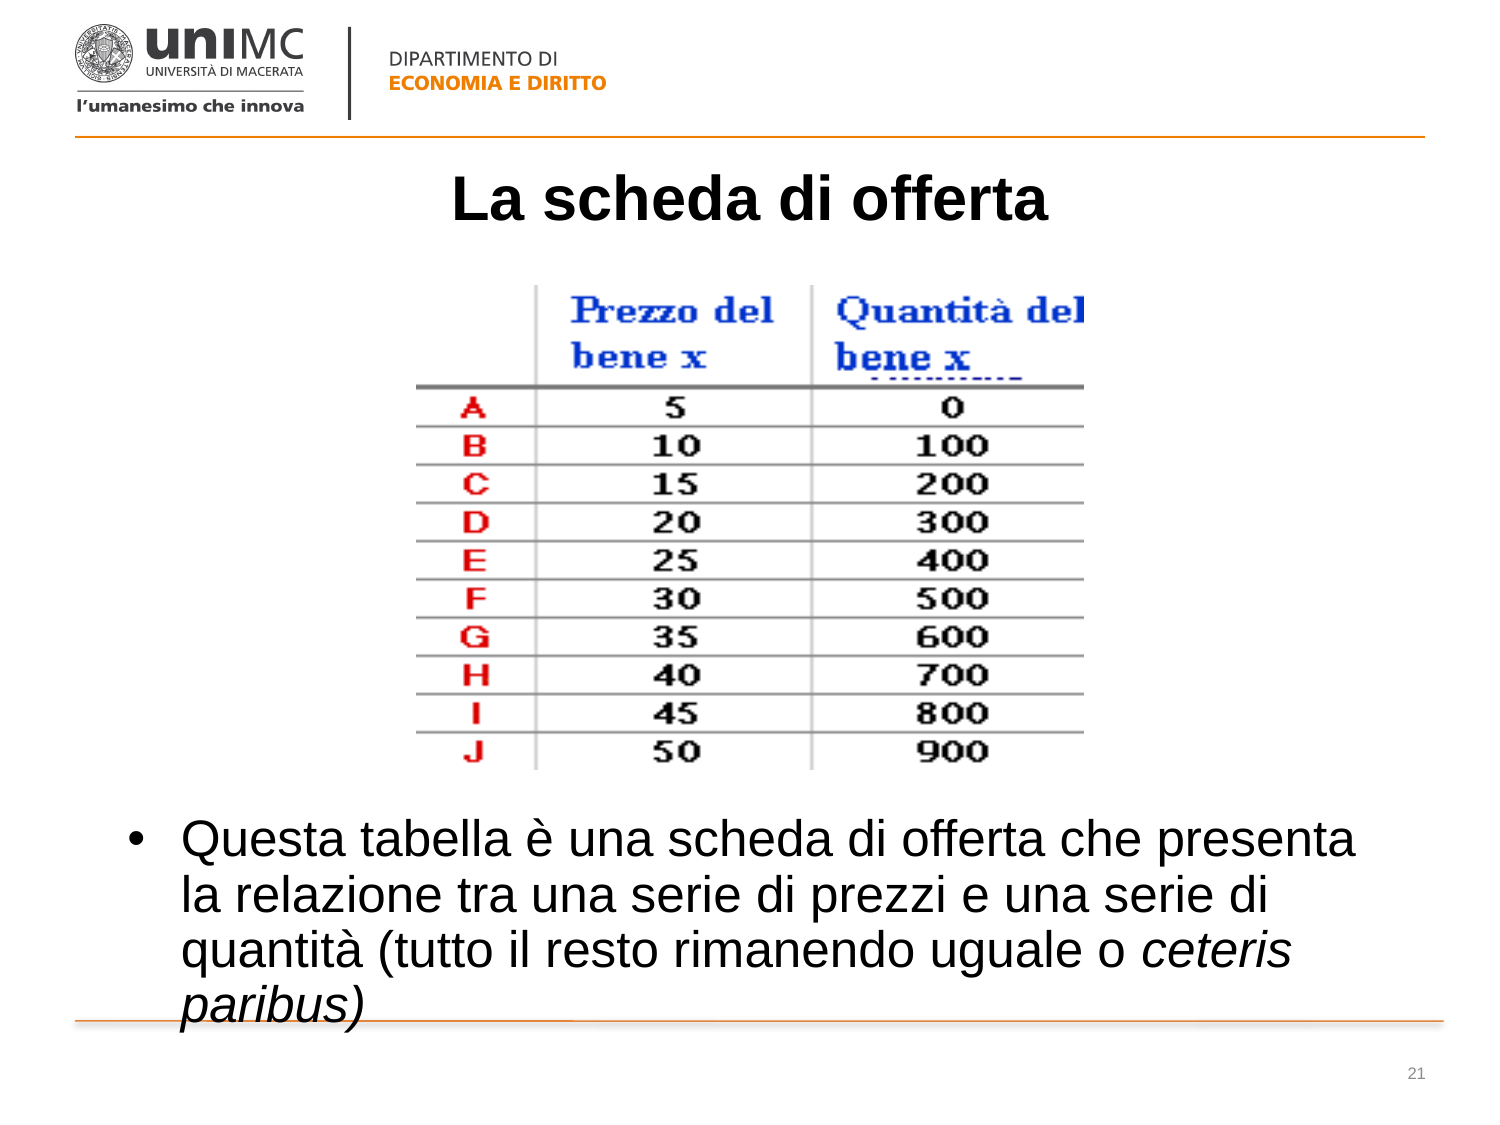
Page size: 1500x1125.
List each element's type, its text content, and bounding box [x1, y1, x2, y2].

title La scheda di offerta [75, 149, 1425, 241]
picture [75, 24, 1425, 138]
list Questa tabella è una scheda di offerta che presenta la relazione tra una serie di prezzi e una serie di quantità (tutto il resto rimanendo uguale o ceteris paribus) [112, 805, 1388, 1043]
slide_number 21 [1091, 1042, 1442, 1103]
picture [416, 285, 1084, 771]
